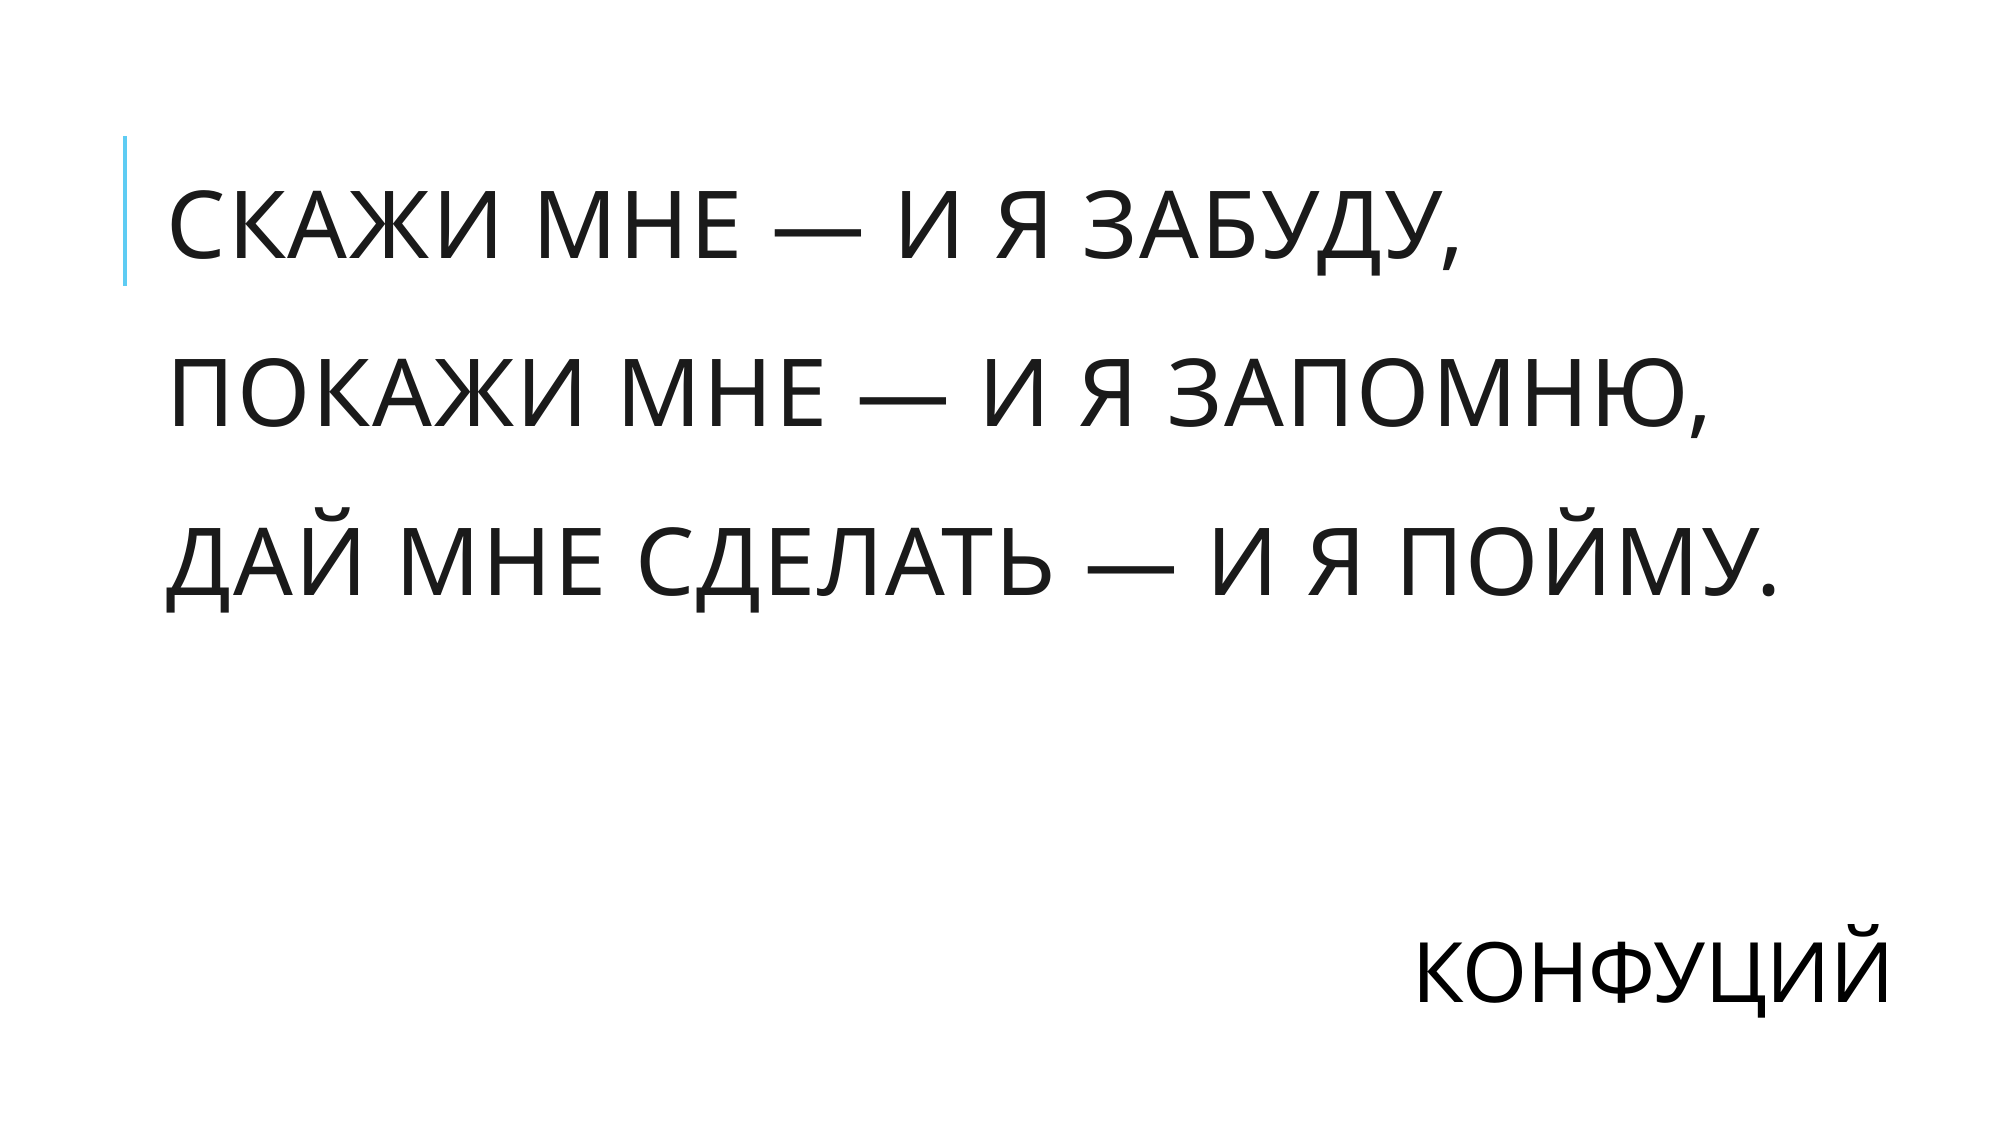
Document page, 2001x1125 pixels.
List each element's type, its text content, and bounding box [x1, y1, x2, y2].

title Скажи мне — и я забуду, покажи мне — и я запомню, дай мне сделать — и я пойму. [151, 43, 1930, 680]
text_box КОНФУЦИЙ [1325, 911, 1910, 1027]
